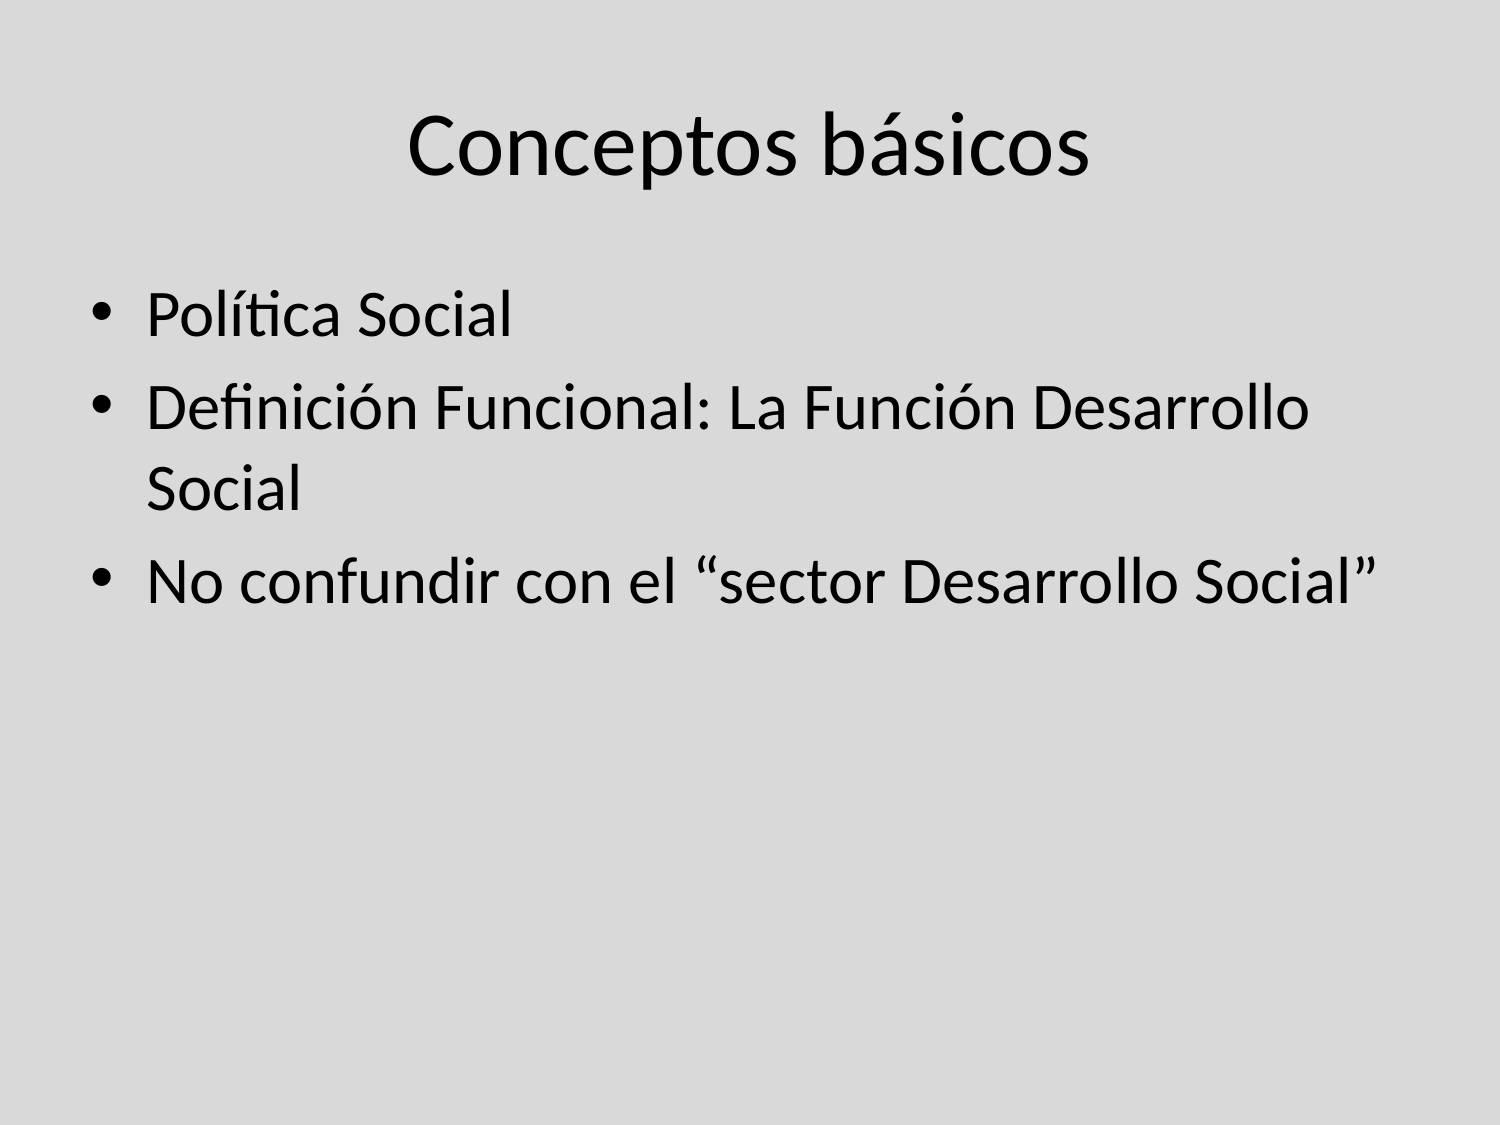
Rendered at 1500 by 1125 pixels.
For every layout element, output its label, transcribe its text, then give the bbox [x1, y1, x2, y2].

list Política Social Definición Funcional: La Función Desarrollo Social No confundir con el “sector Desarrollo Social” [75, 262, 1425, 1005]
title Conceptos básicos [75, 45, 1425, 233]
